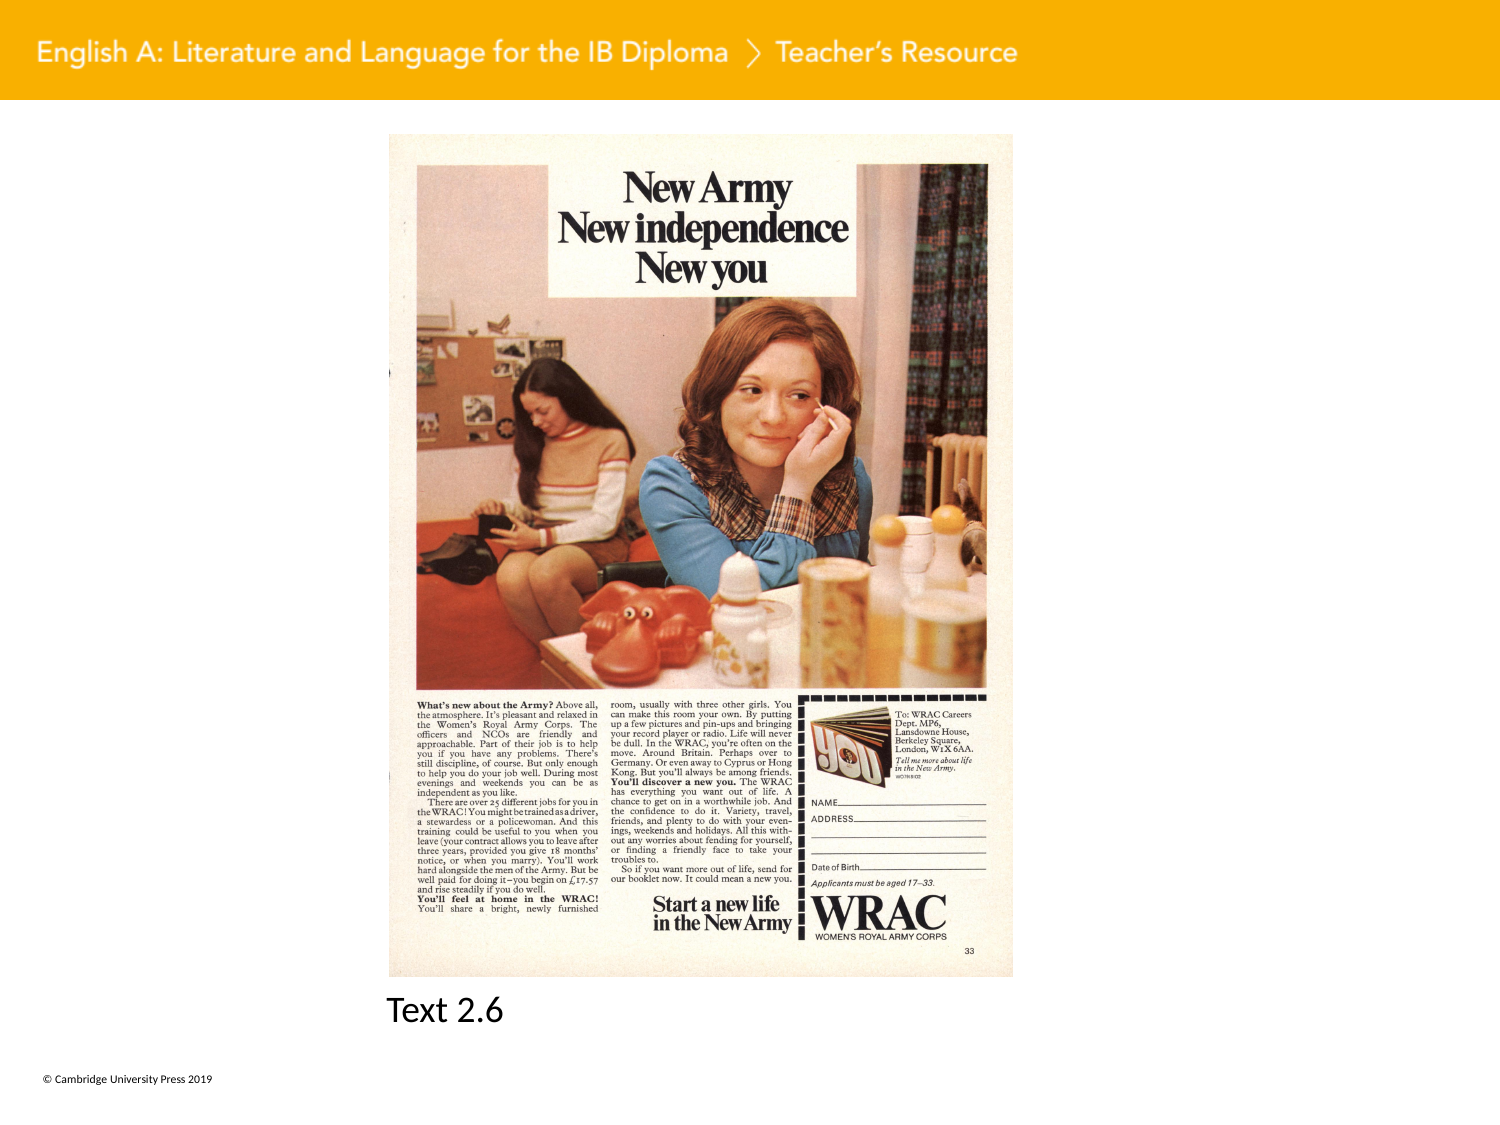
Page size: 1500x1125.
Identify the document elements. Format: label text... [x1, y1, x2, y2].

text_box Text 2.6 [371, 977, 520, 1038]
picture [389, 134, 1013, 977]
subtitle © Cambridge University Press 2019 [27, 1063, 1388, 1093]
picture [0, 0, 1500, 101]
